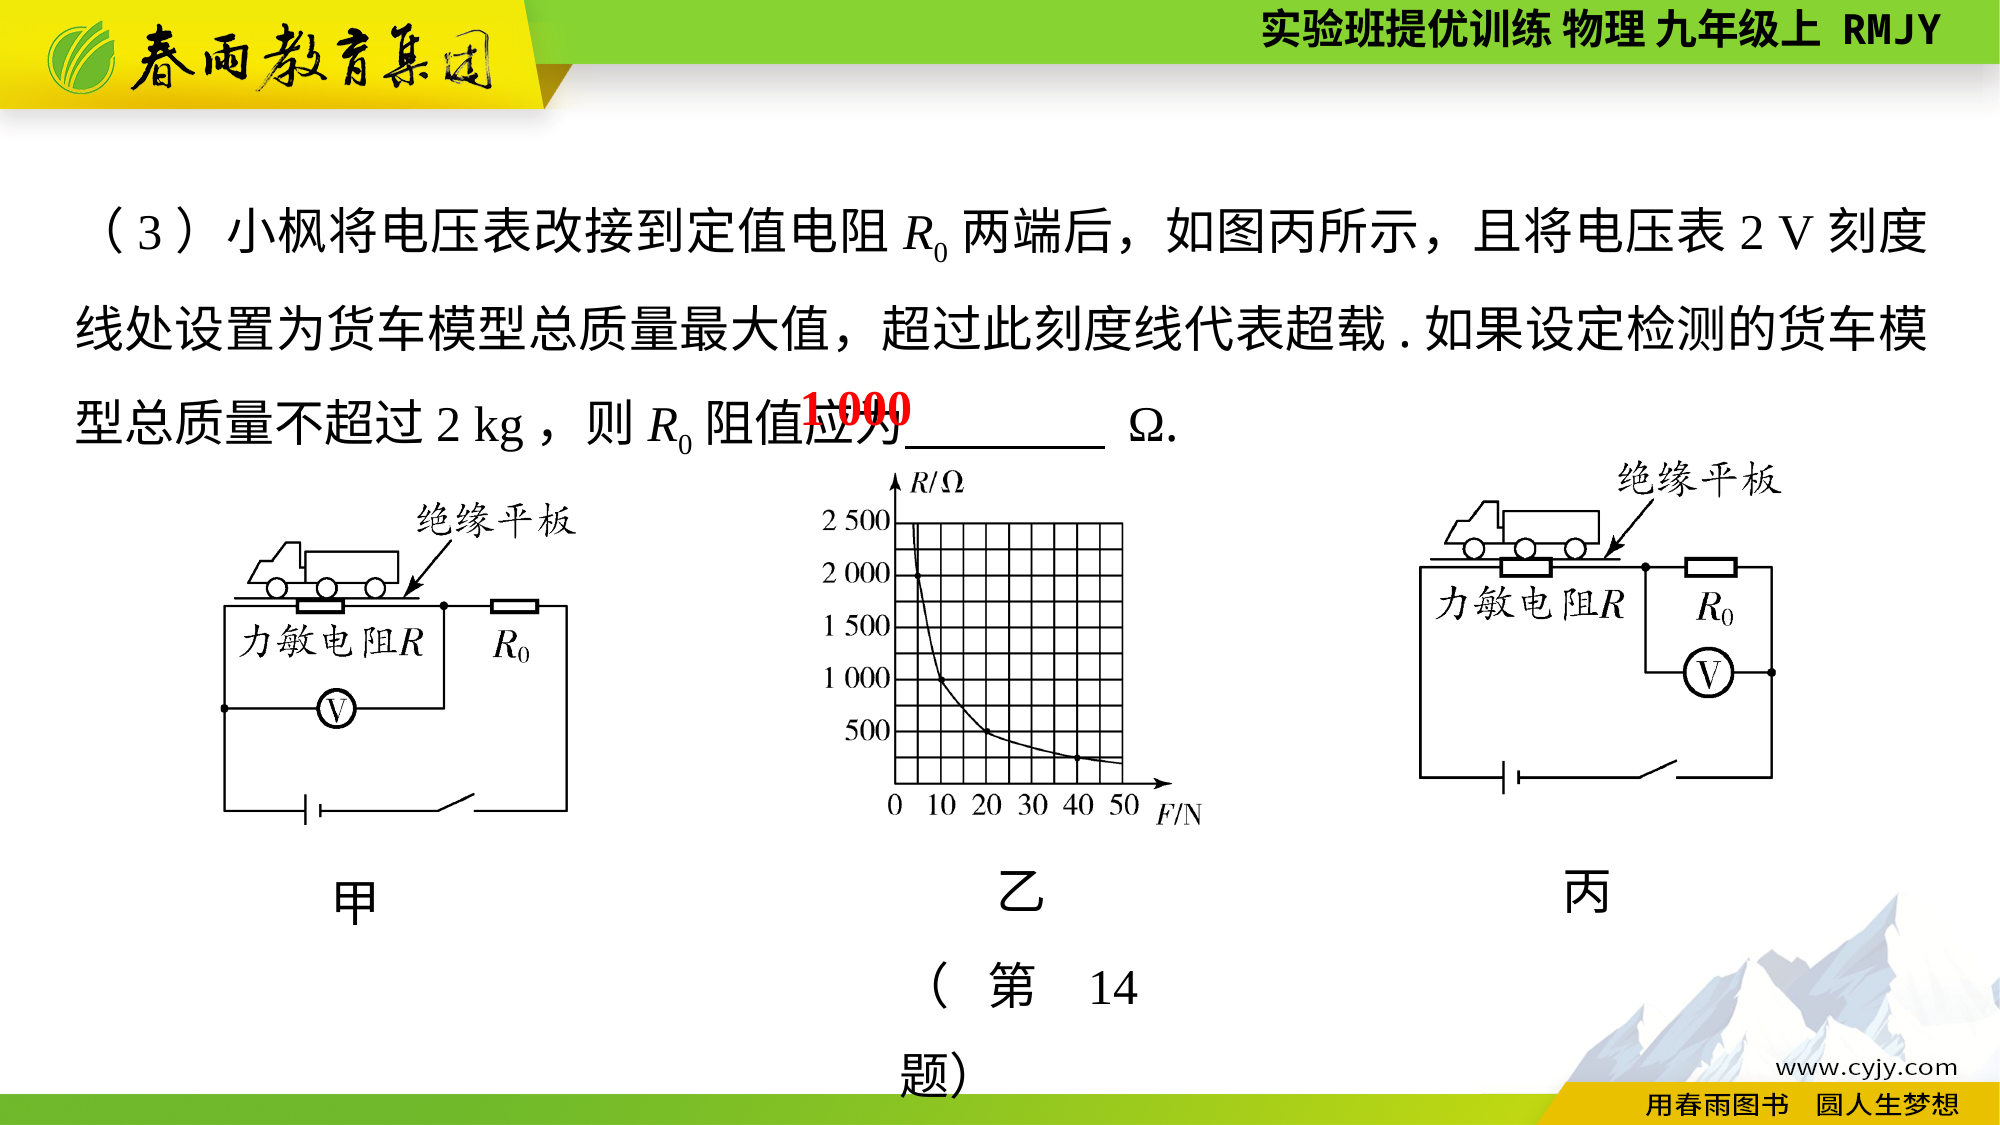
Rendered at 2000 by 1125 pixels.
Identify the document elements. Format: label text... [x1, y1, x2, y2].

picture [0, 0, 2000, 1125]
text_box 1 000 [784, 338, 927, 443]
text_box 甲 [315, 834, 396, 940]
list （3）小枫将电压表改接到定值电阻R0两端后，如图丙所示，且将电压表2 V刻度线处设置为货车模型总质量最大值，超过此刻度线代表超载.如果设定检测的货车模型总质量不超过2 kg，则R0阻值应为 Ω. [59, 157, 1944, 435]
text_box 乙 [981, 843, 1061, 917]
text_box 丙 [1548, 822, 1628, 928]
text_box （第14题） [885, 917, 1165, 1022]
